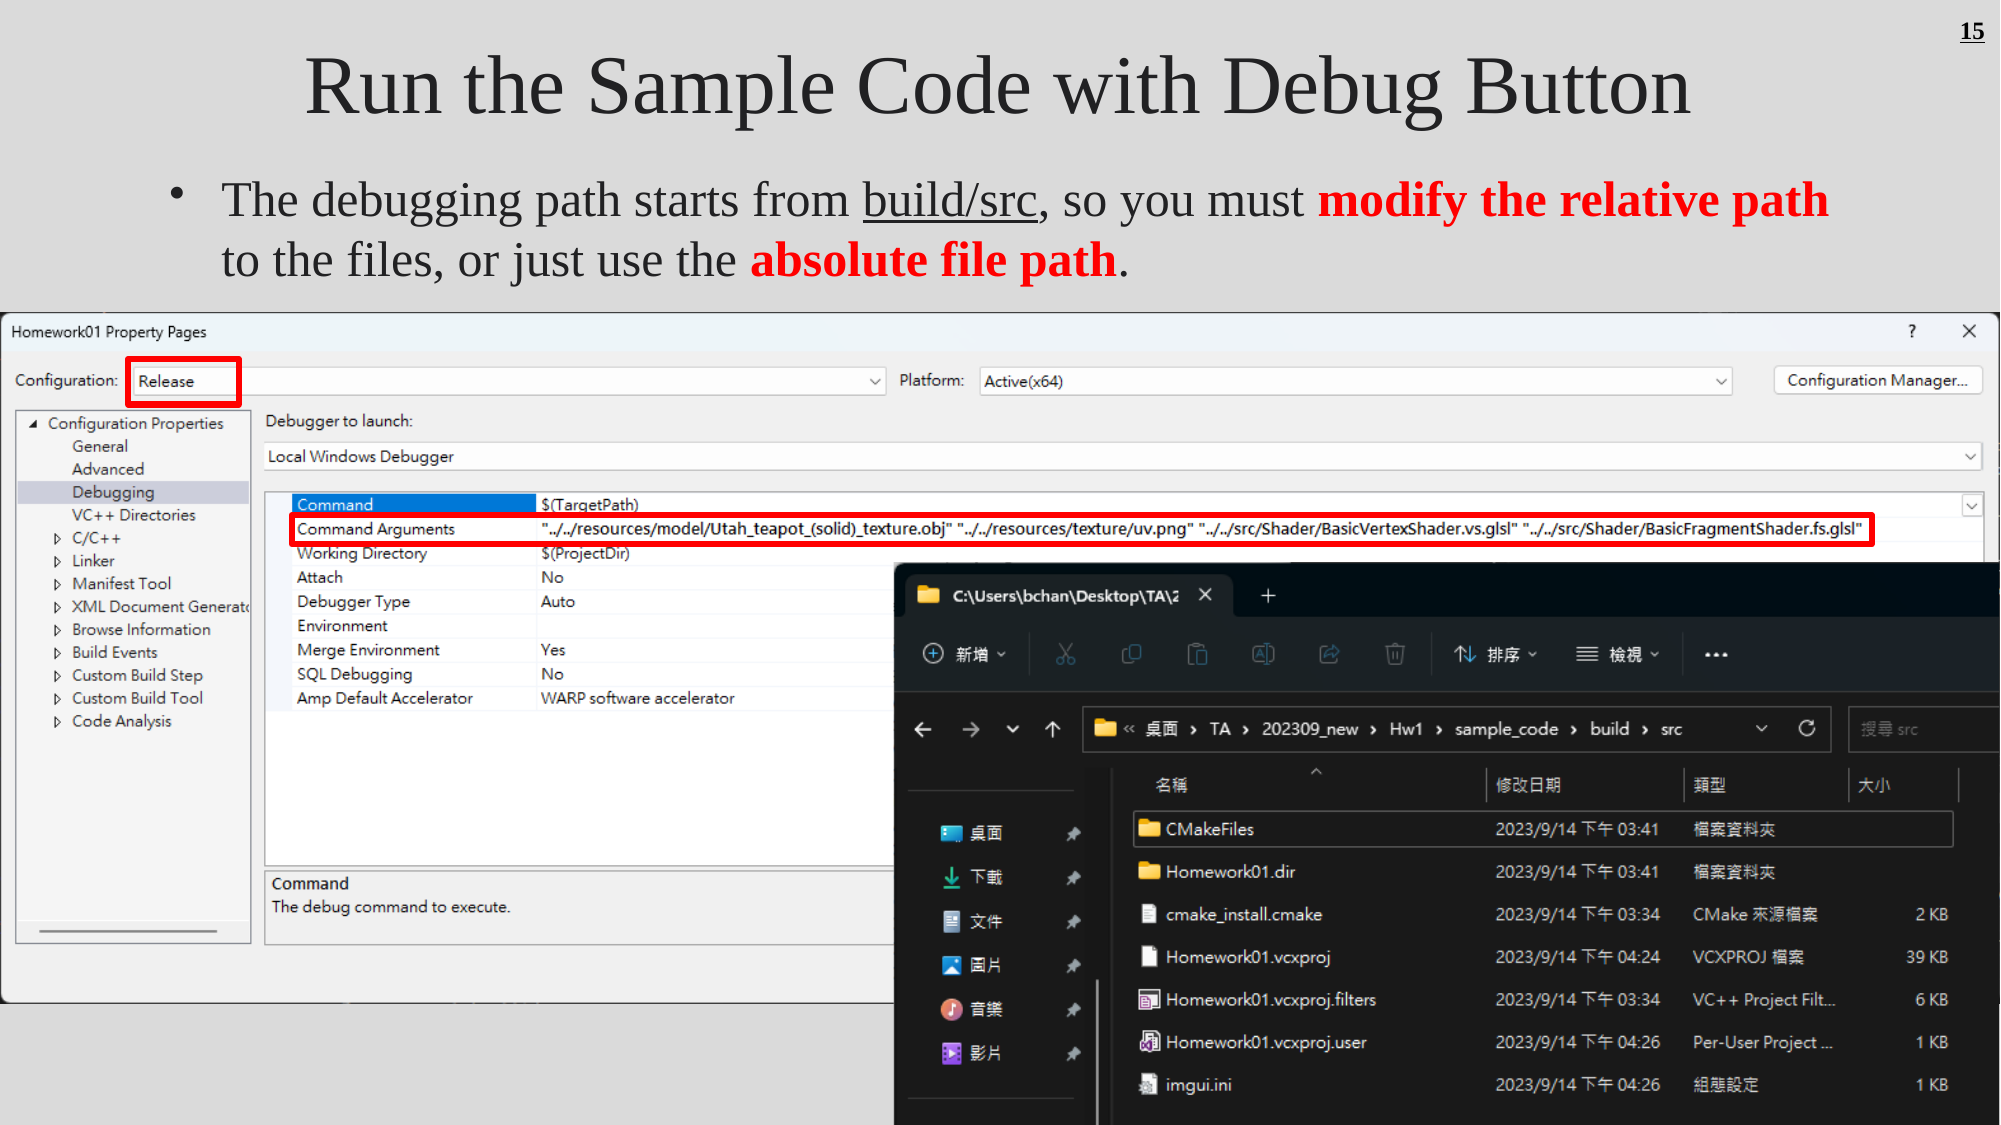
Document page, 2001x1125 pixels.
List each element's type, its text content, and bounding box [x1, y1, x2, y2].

slide_number 15 [1876, 0, 2000, 60]
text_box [0, 312, 2000, 1004]
list The debugging path starts from build/src, so you must modify the relative path to the files, or just use the absolute file path. [149, 159, 1849, 308]
title Run the Sample Code with Debug Button [149, 0, 1849, 159]
picture [893, 562, 2000, 1125]
